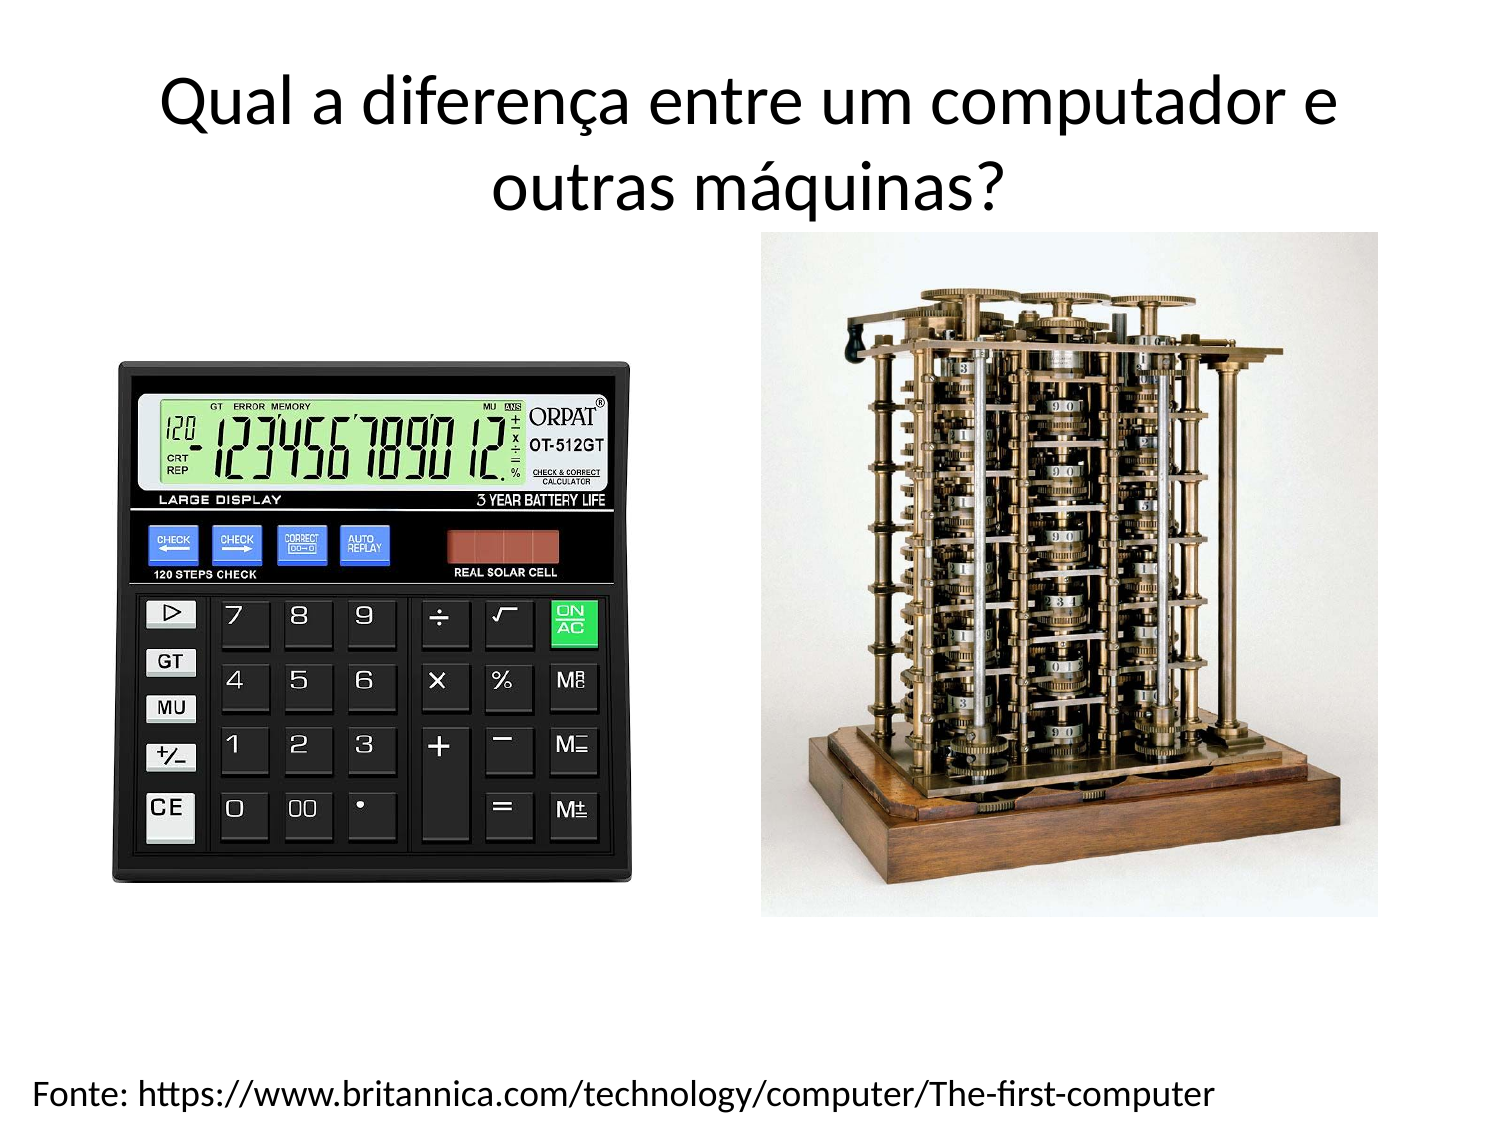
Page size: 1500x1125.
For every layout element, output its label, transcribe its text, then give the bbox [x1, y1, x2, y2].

picture [761, 232, 1379, 918]
text_box Fonte: https://www.britannica.com/technology/computer/The-first-computer [17, 1061, 1319, 1122]
picture [111, 361, 633, 883]
title Qual a diferença entre um computador e outras máquinas? [75, 45, 1425, 233]
